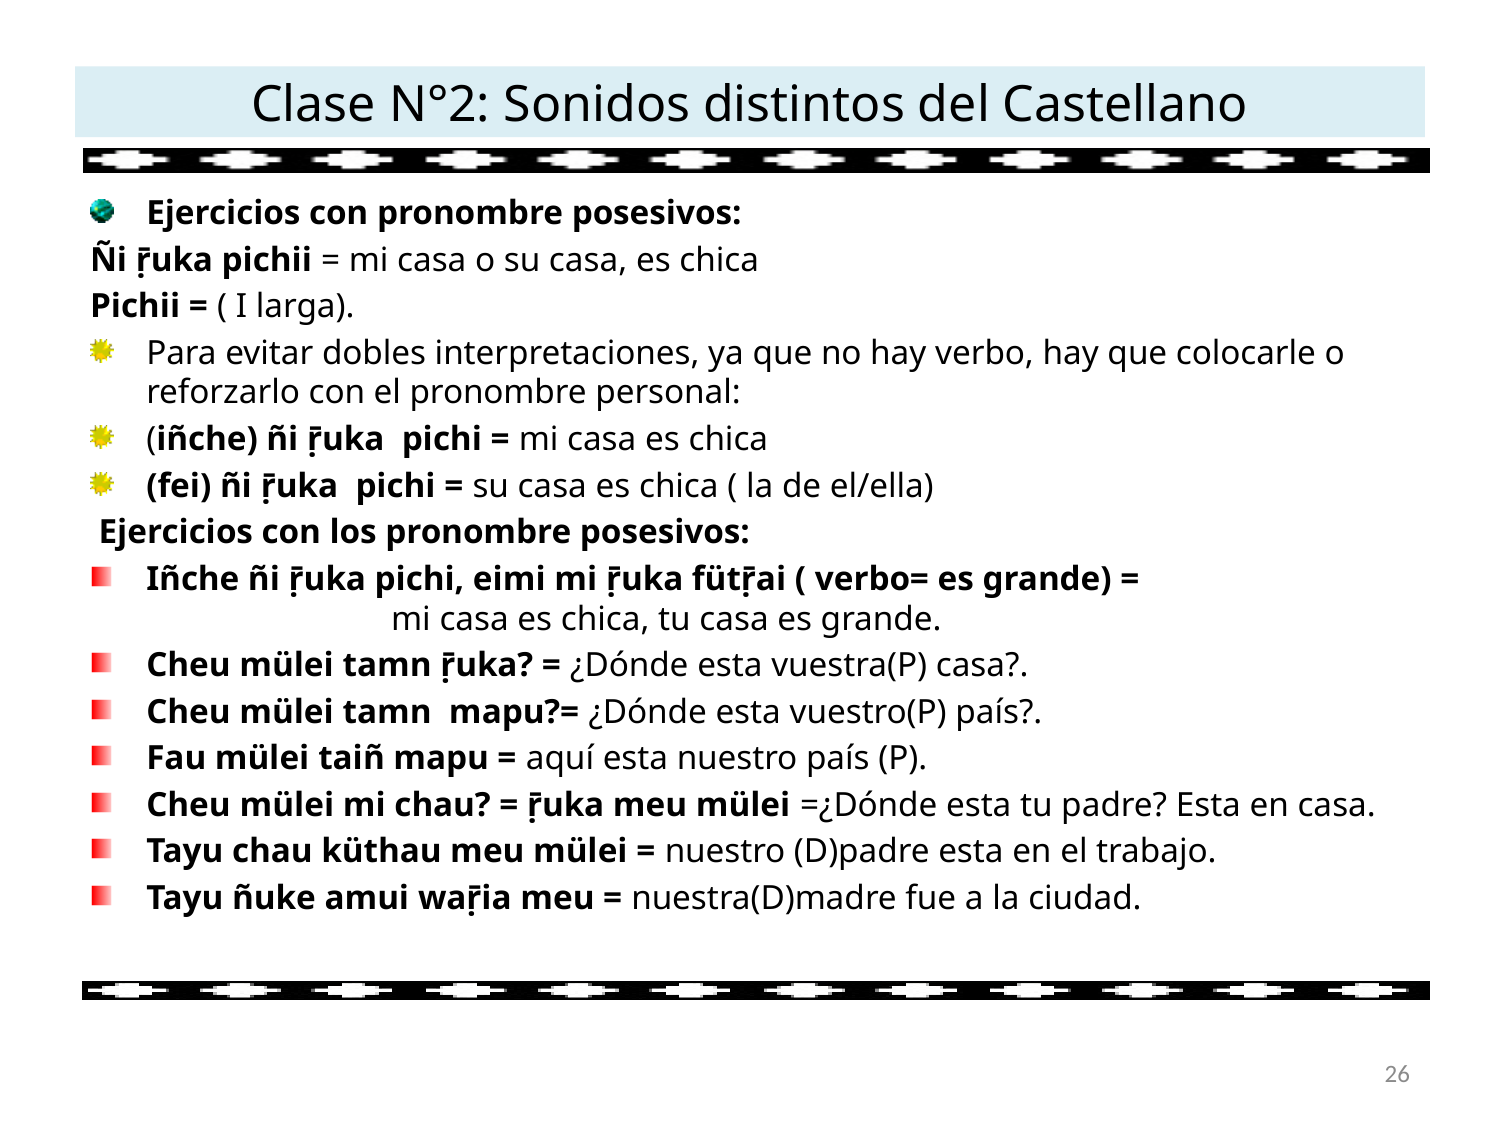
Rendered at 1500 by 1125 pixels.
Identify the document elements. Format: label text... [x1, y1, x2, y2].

picture [90, 472, 114, 496]
picture [90, 651, 114, 675]
picture [90, 339, 114, 363]
picture [90, 698, 114, 722]
picture [90, 565, 114, 589]
picture [90, 425, 114, 449]
list Ejercicios con pronombre posesivos: Ñi ṝuka pichii = mi casa o su casa, es chica Pichii = ( I larga). Para evitar dobles interpretaciones, ya que no hay verbo, hay que colocarle o reforzarlo con el pronombre personal: (iñche) ñi ṝuka pichi = mi casa es chica (fei) ñi ṝuka pichi = su casa es chica ( la de el/ella) Ejercicios con los pronombre posesivos: Iñche ñi ṝuka pichi, eimi mi ṝuka fütṝai ( verbo= es grande) = mi casa es chica, tu casa es grande. Cheu mülei tamn ṝuka? = ¿Dónde esta vuestra(P) casa?. Cheu mülei tamn mapu?= ¿Dónde esta vuestro(P) país?. Fau mülei taiñ mapu = aquí esta nuestro país (P). Cheu mülei mi chau? = ṝuka meu mülei =¿Dónde esta tu padre? Esta en casa. Tayu chau küthau meu mülei = nuestro (D)padre esta en el trabajo. Tayu ñuke amui waṝia meu = nuestra(D)madre fue a la ciudad. [75, 137, 1425, 1005]
picture [90, 884, 114, 908]
picture [82, 980, 1430, 1000]
slide_number 26 [1074, 1042, 1425, 1103]
picture [90, 791, 114, 815]
picture [90, 837, 114, 861]
picture [82, 148, 1430, 173]
title Clase N°2: Sonidos distintos del Castellano [75, 66, 1425, 137]
picture [90, 744, 114, 768]
picture [90, 199, 114, 223]
